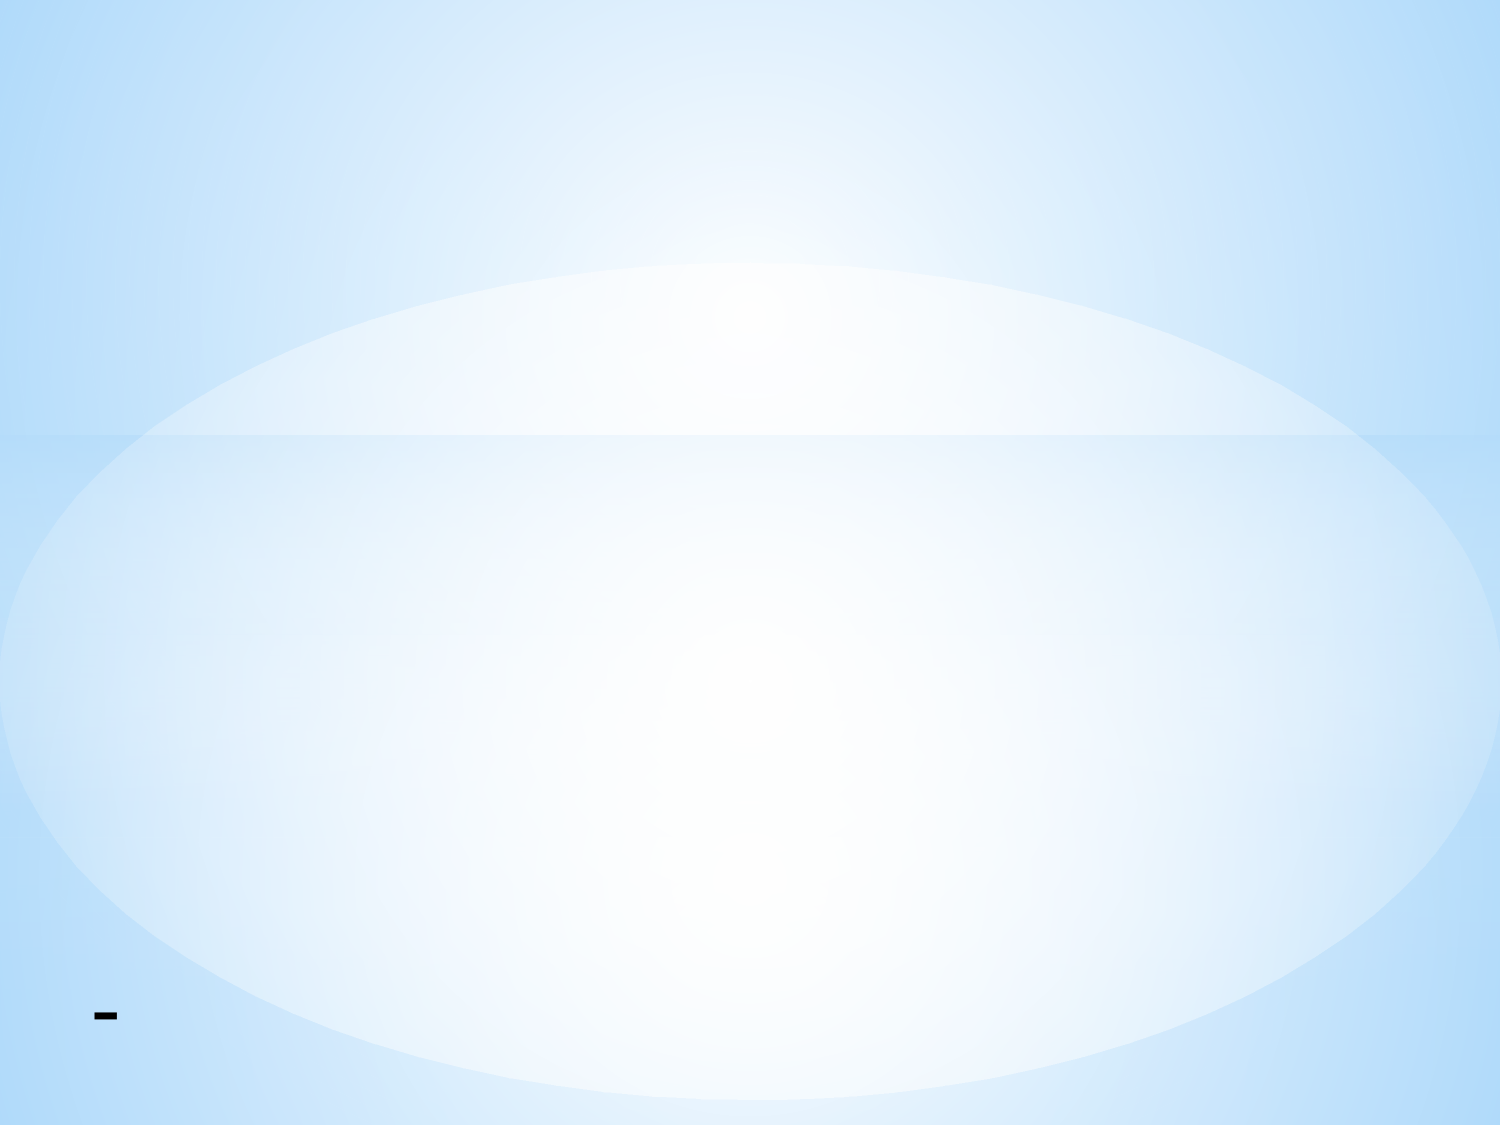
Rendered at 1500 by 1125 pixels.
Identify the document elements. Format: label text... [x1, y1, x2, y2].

title - [76, 278, 1436, 1071]
